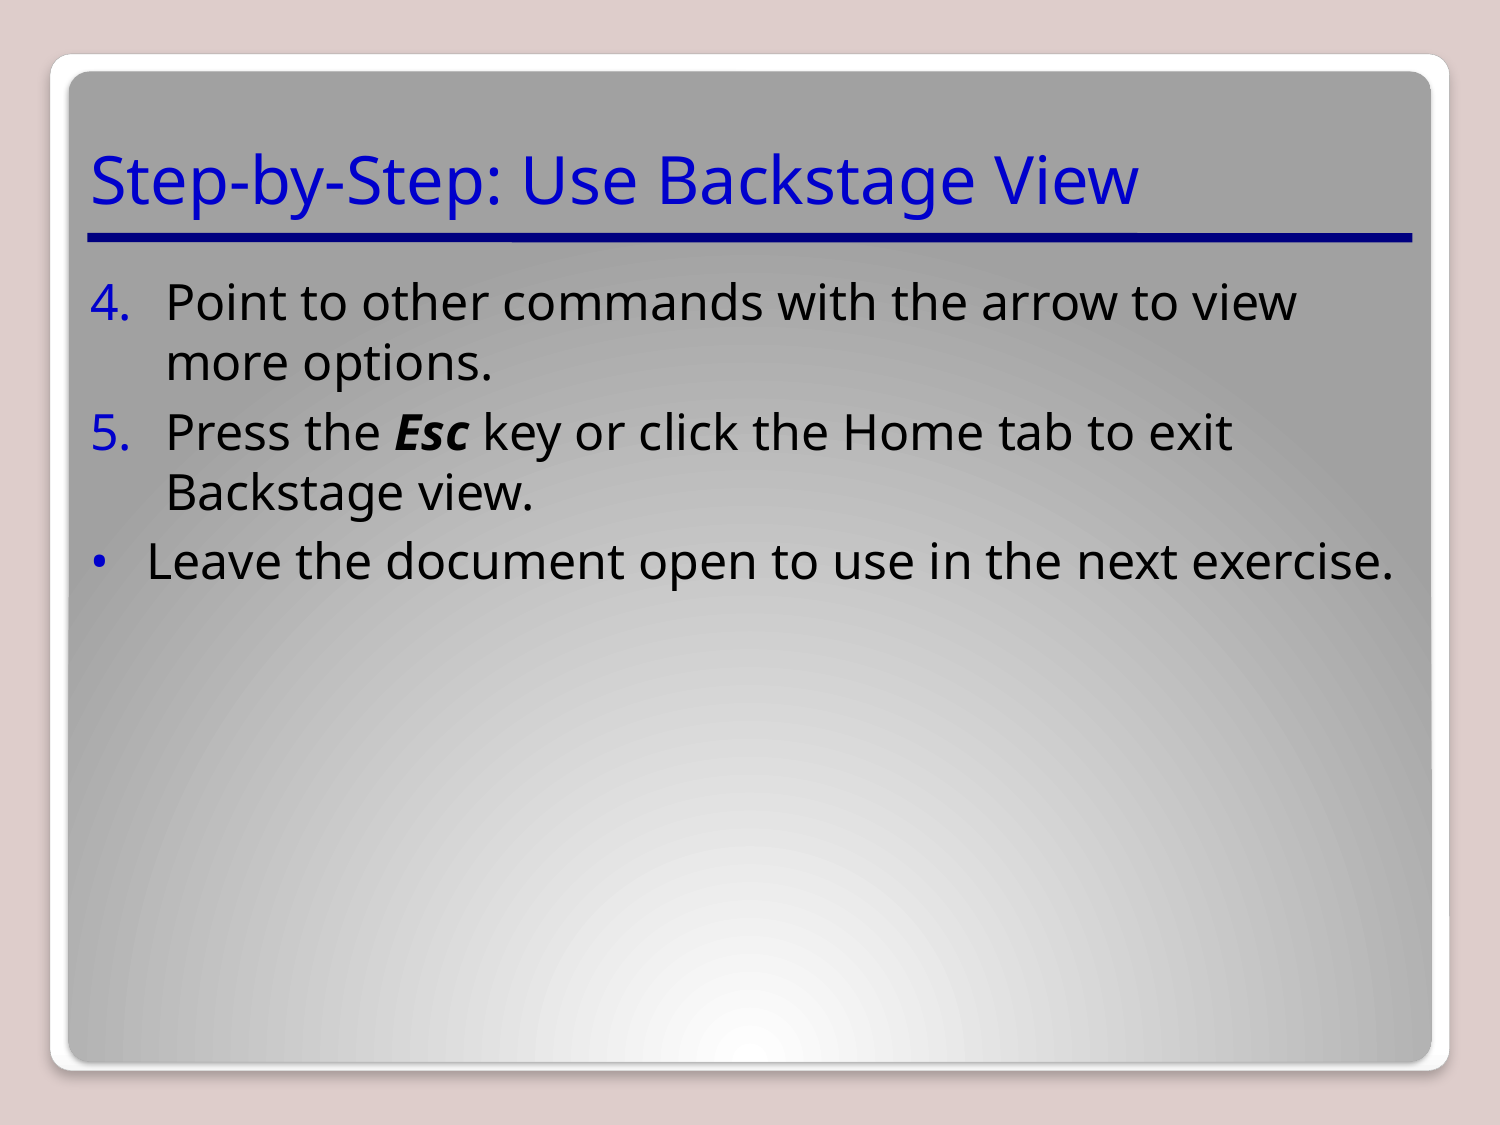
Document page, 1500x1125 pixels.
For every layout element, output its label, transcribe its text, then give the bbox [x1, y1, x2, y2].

list Point to other commands with the arrow to view more options. Press the Esc key or click the Home tab to exit Backstage view. Leave the document open to use in the next exercise. [74, 262, 1426, 1063]
title Step-by-Step: Use Backstage View [74, 74, 1426, 226]
